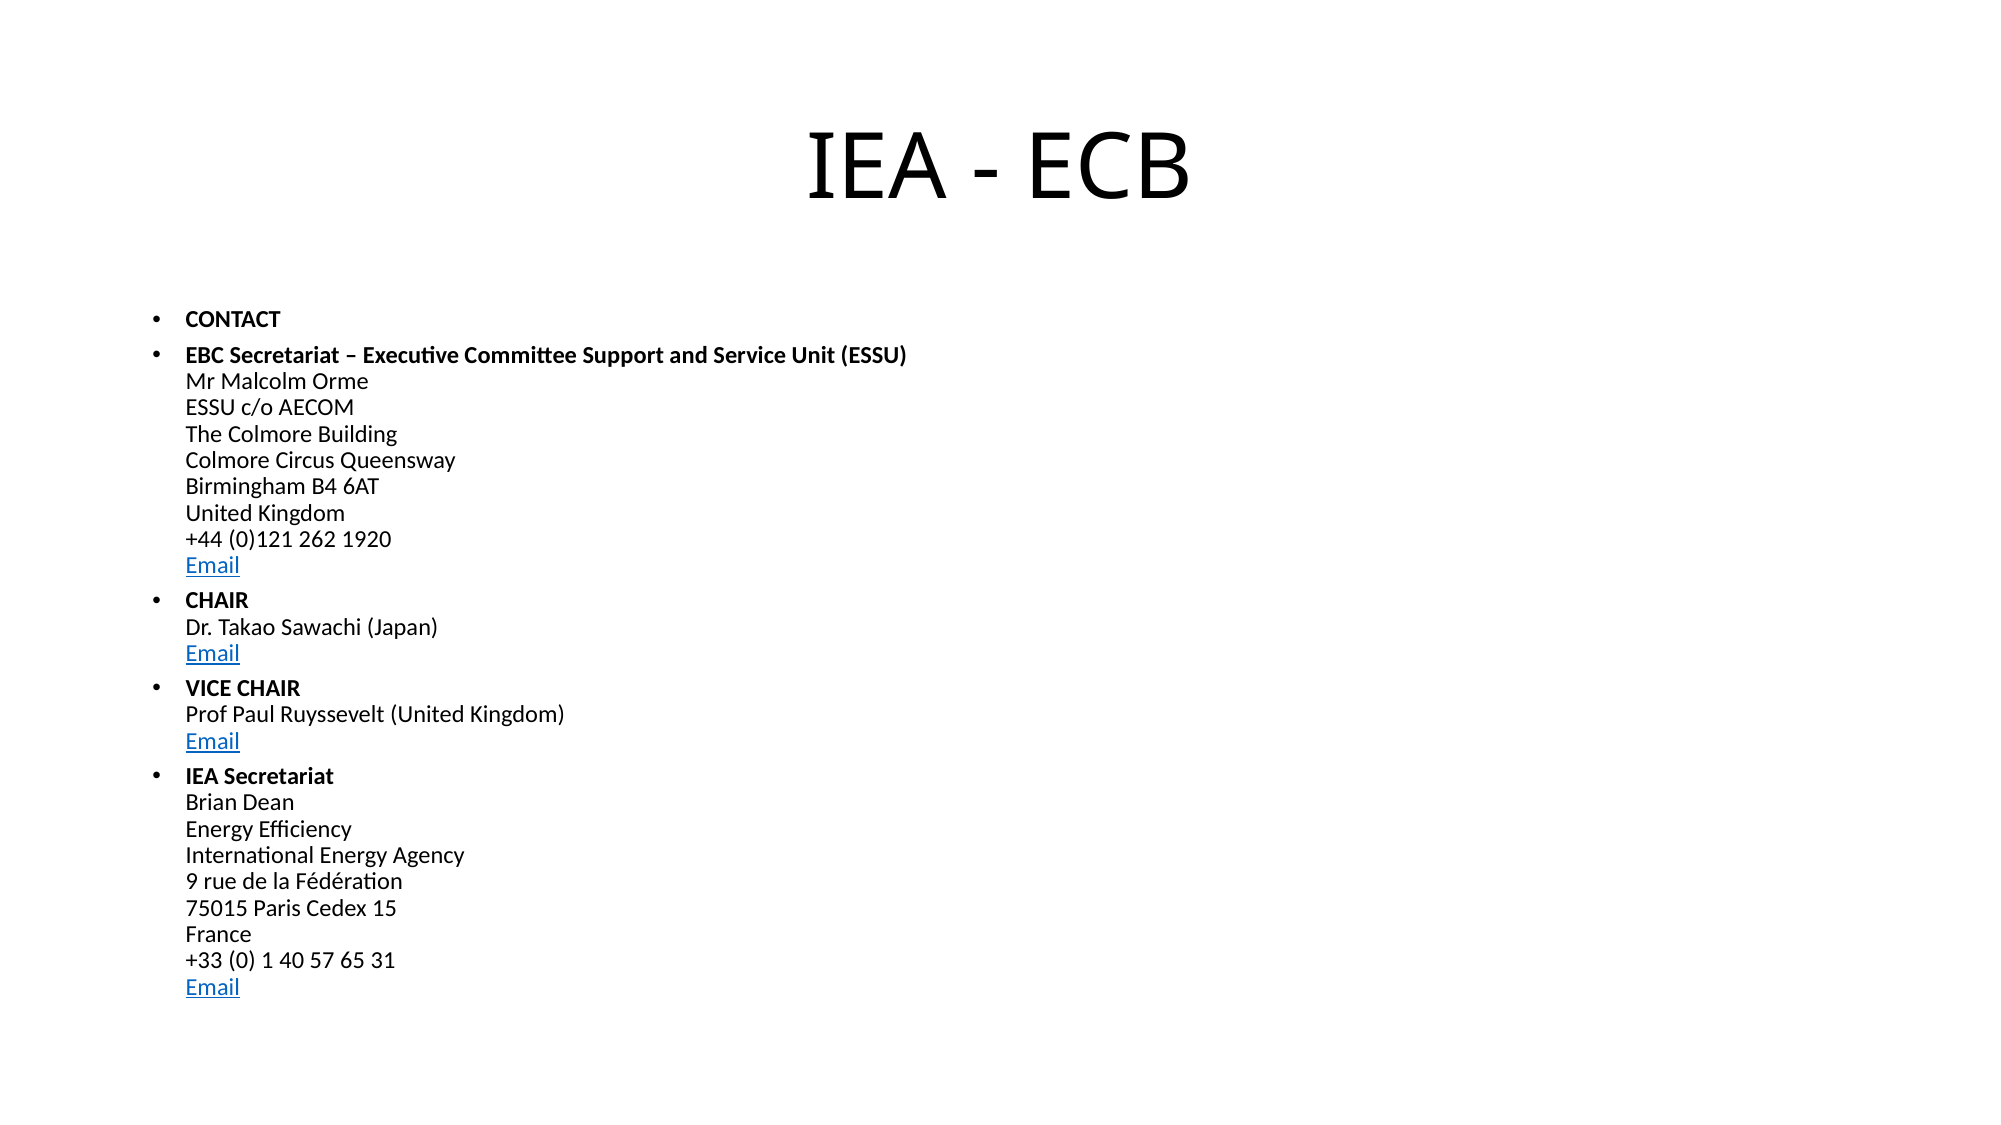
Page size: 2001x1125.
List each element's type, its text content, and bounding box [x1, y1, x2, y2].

title IEA - ECB [137, 59, 1863, 278]
list CONTACT EBC Secretariat – Executive Committee Support and Service Unit (ESSU) Mr Malcolm Orme ESSU c/o AECOM The Colmore Building Colmore Circus Queensway Birmingham B4 6AT United Kingdom +44 (0)121 262 1920 Email CHAIR Dr. Takao Sawachi (Japan) Email VICE CHAIR Prof Paul Ruyssevelt (United Kingdom) Email IEA Secretariat Brian Dean Energy Efficiency International Energy Agency 9 rue de la Fédération 75015 Paris Cedex 15 France +33 (0) 1 40 57 65 31 Email [137, 299, 1863, 1014]
